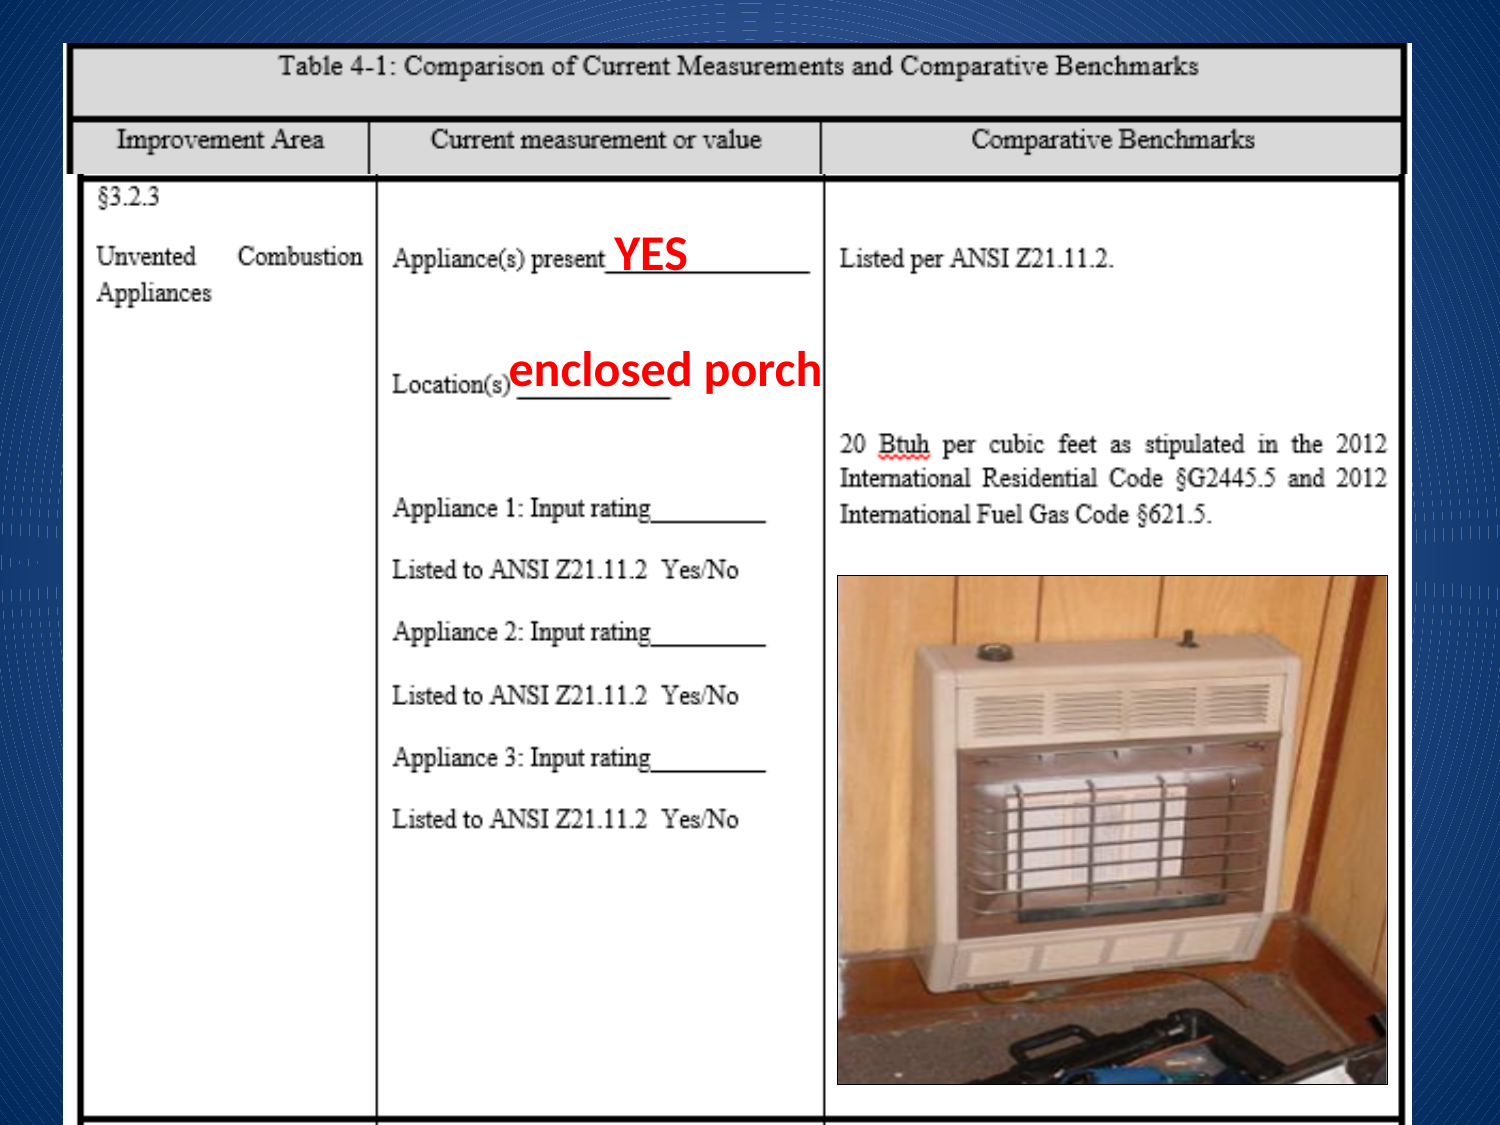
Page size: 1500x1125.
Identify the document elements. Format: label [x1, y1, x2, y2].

list [63, 174, 1412, 1125]
picture [837, 574, 1387, 1085]
picture [63, 43, 1412, 174]
